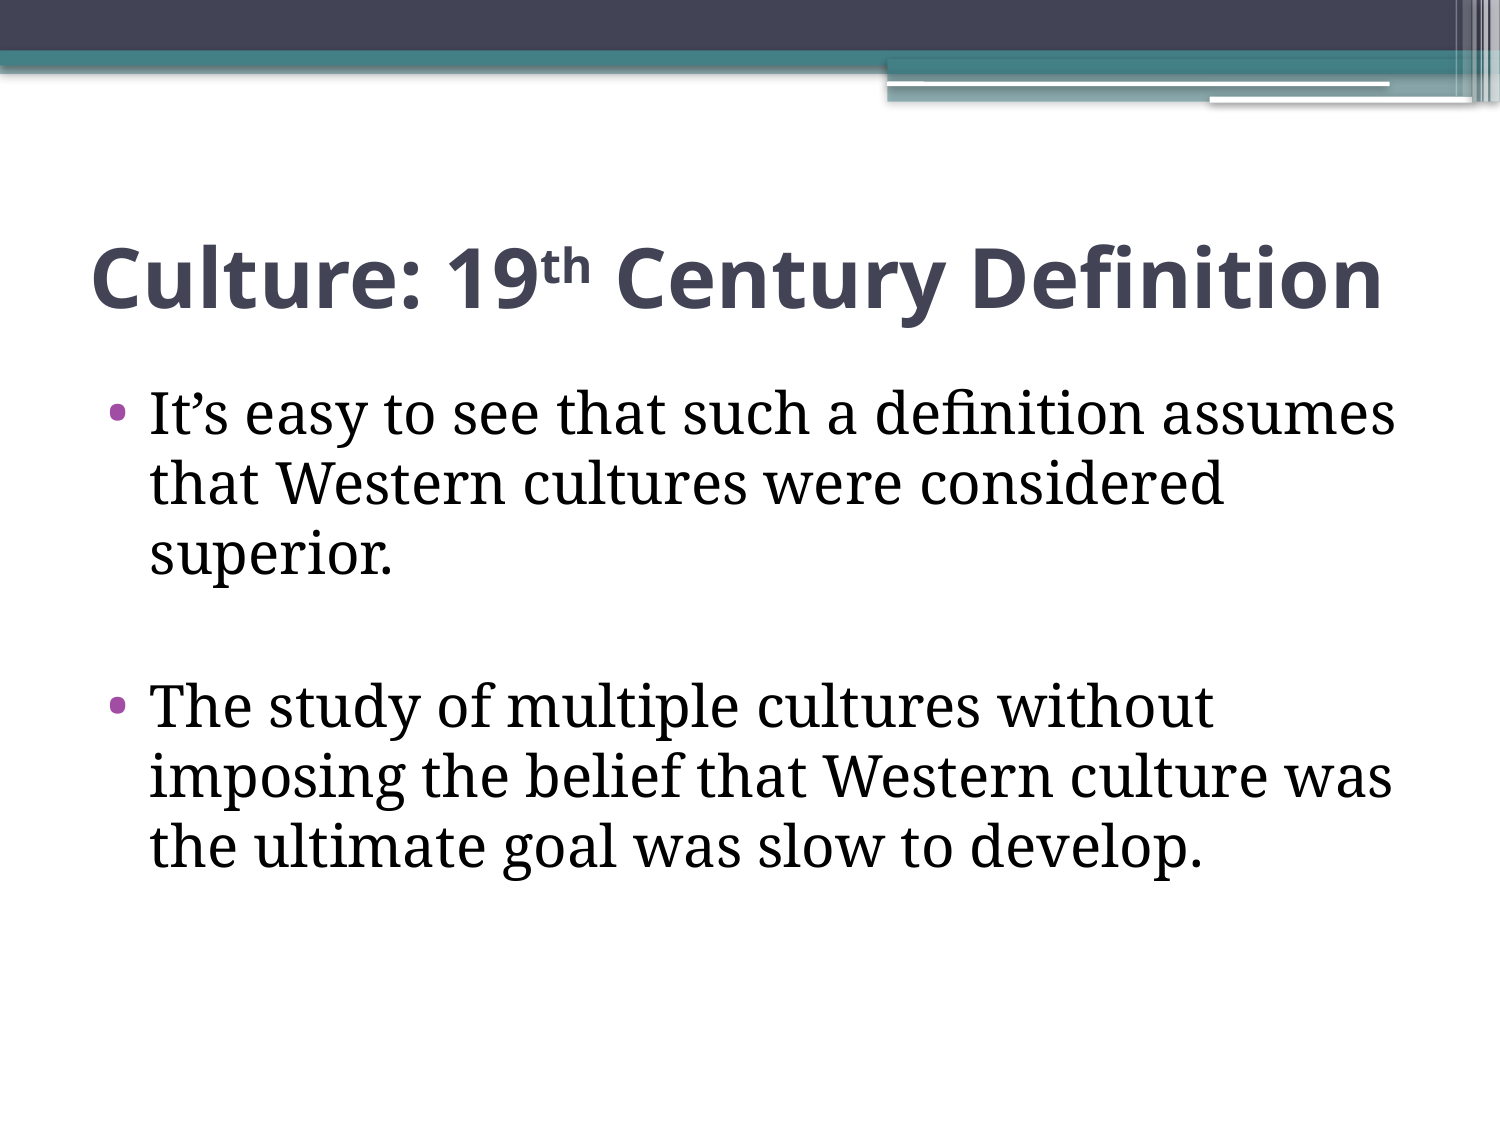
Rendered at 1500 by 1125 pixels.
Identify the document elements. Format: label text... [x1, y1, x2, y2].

title Culture: 19th Century Definition [75, 187, 1425, 363]
list It’s easy to see that such a definition assumes that Western cultures were considered superior. The study of multiple cultures without imposing the belief that Western culture was the ultimate goal was slow to develop. [75, 368, 1425, 1079]
